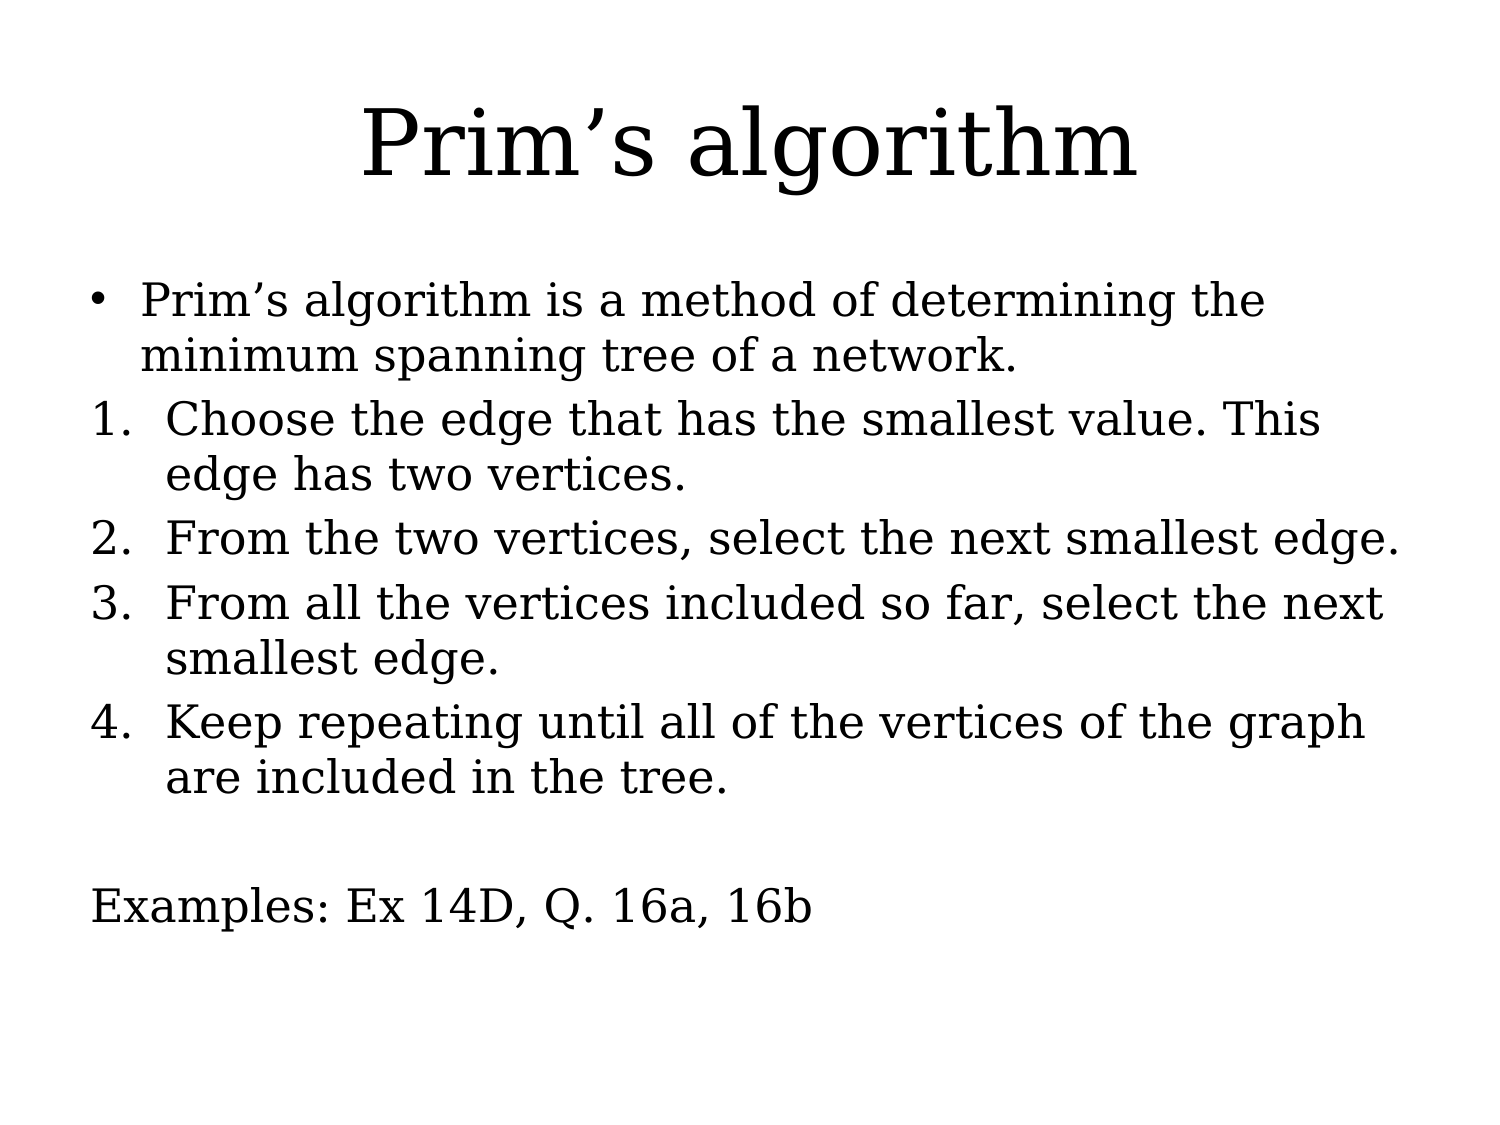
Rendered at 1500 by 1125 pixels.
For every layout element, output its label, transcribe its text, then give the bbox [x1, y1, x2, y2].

list Prim’s algorithm is a method of determining the minimum spanning tree of a network. Choose the edge that has the smallest value. This edge has two vertices. From the two vertices, select the next smallest edge. From all the vertices included so far, select the next smallest edge. Keep repeating until all of the vertices of the graph are included in the tree. Examples: Ex 14D, Q. 16a, 16b [75, 262, 1425, 1005]
title Prim’s algorithm [75, 45, 1425, 233]
